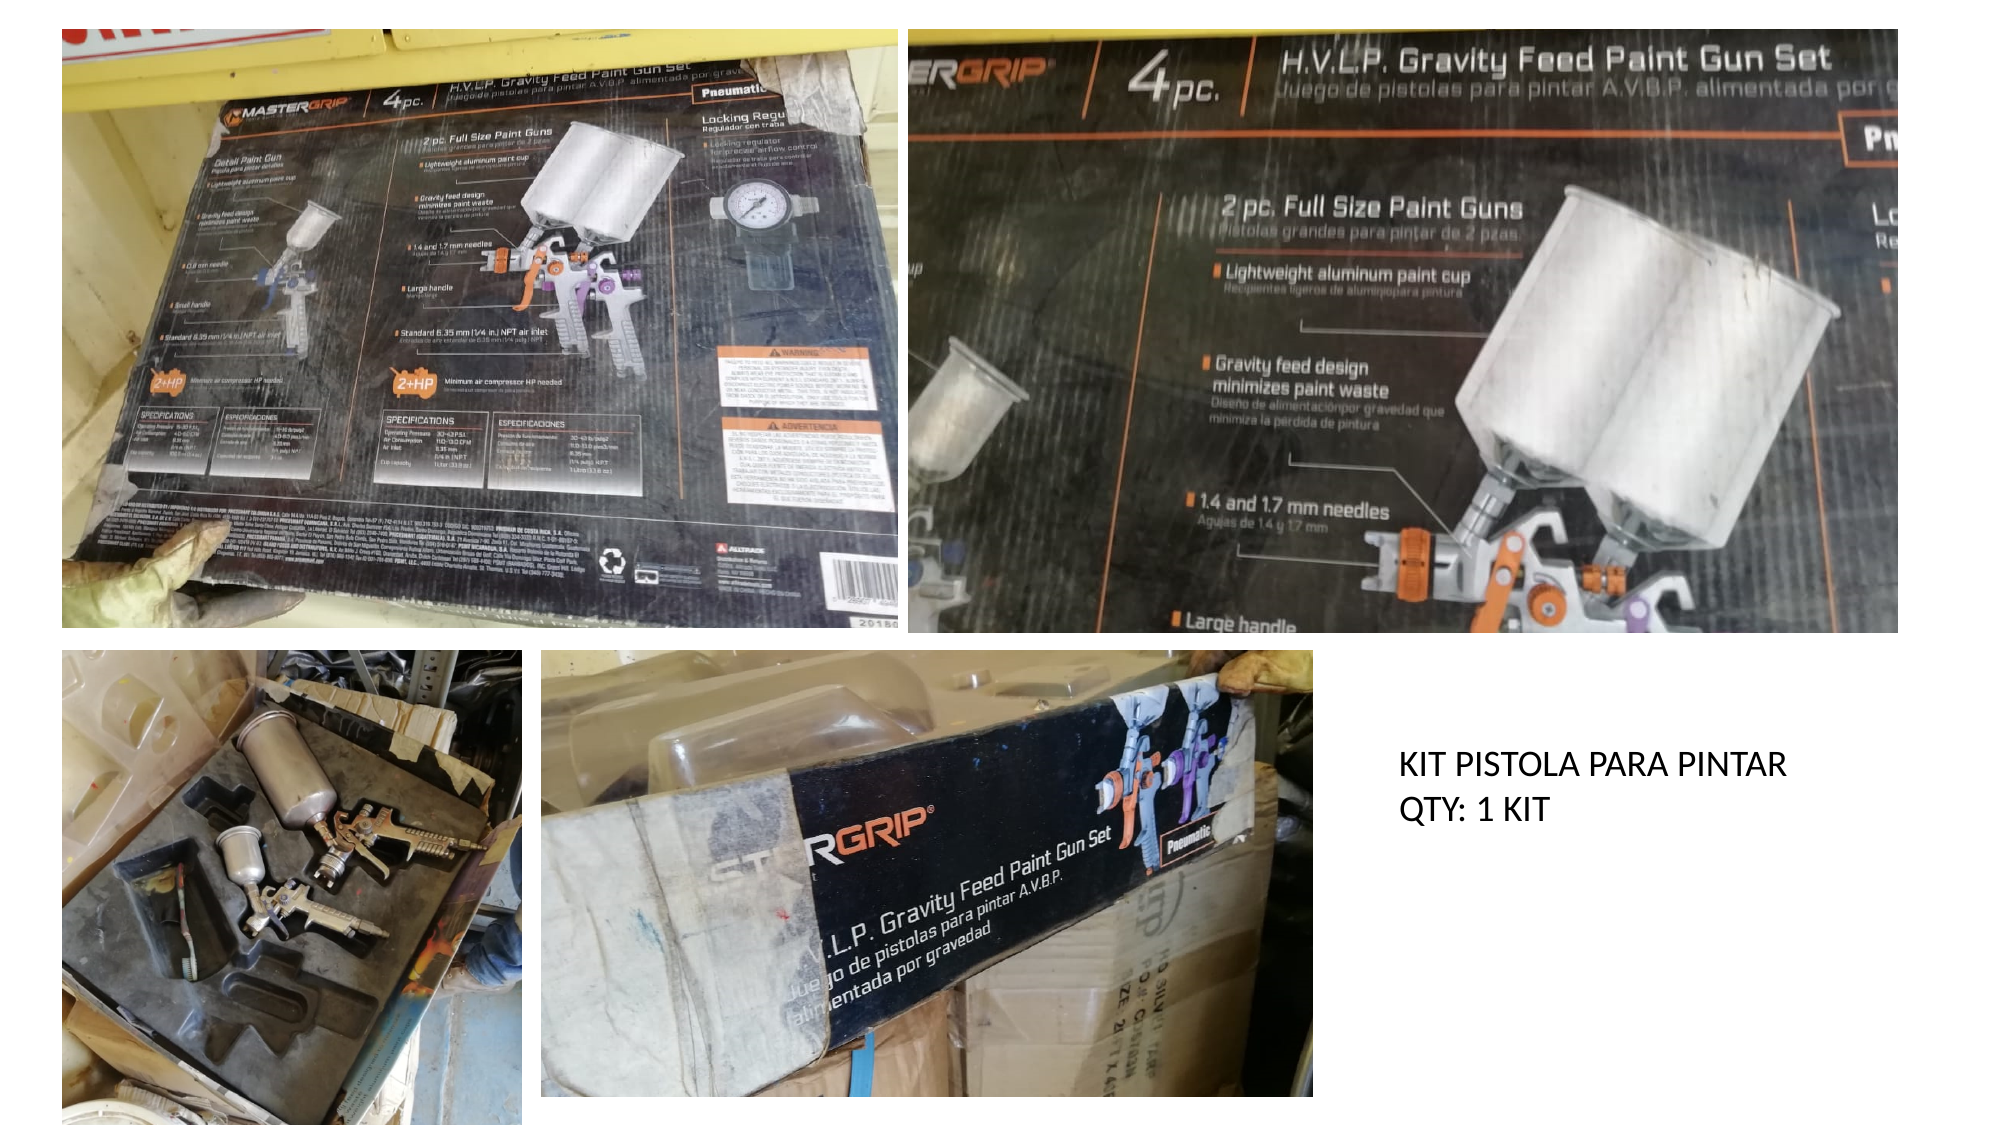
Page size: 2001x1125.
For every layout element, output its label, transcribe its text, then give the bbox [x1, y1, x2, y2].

picture [541, 650, 1313, 1097]
picture [62, 650, 522, 1125]
text_box KIT PISTOLA PARA PINTAR QTY: 1 KIT [1384, 731, 1898, 881]
picture [62, 29, 899, 628]
picture [908, 29, 1898, 633]
